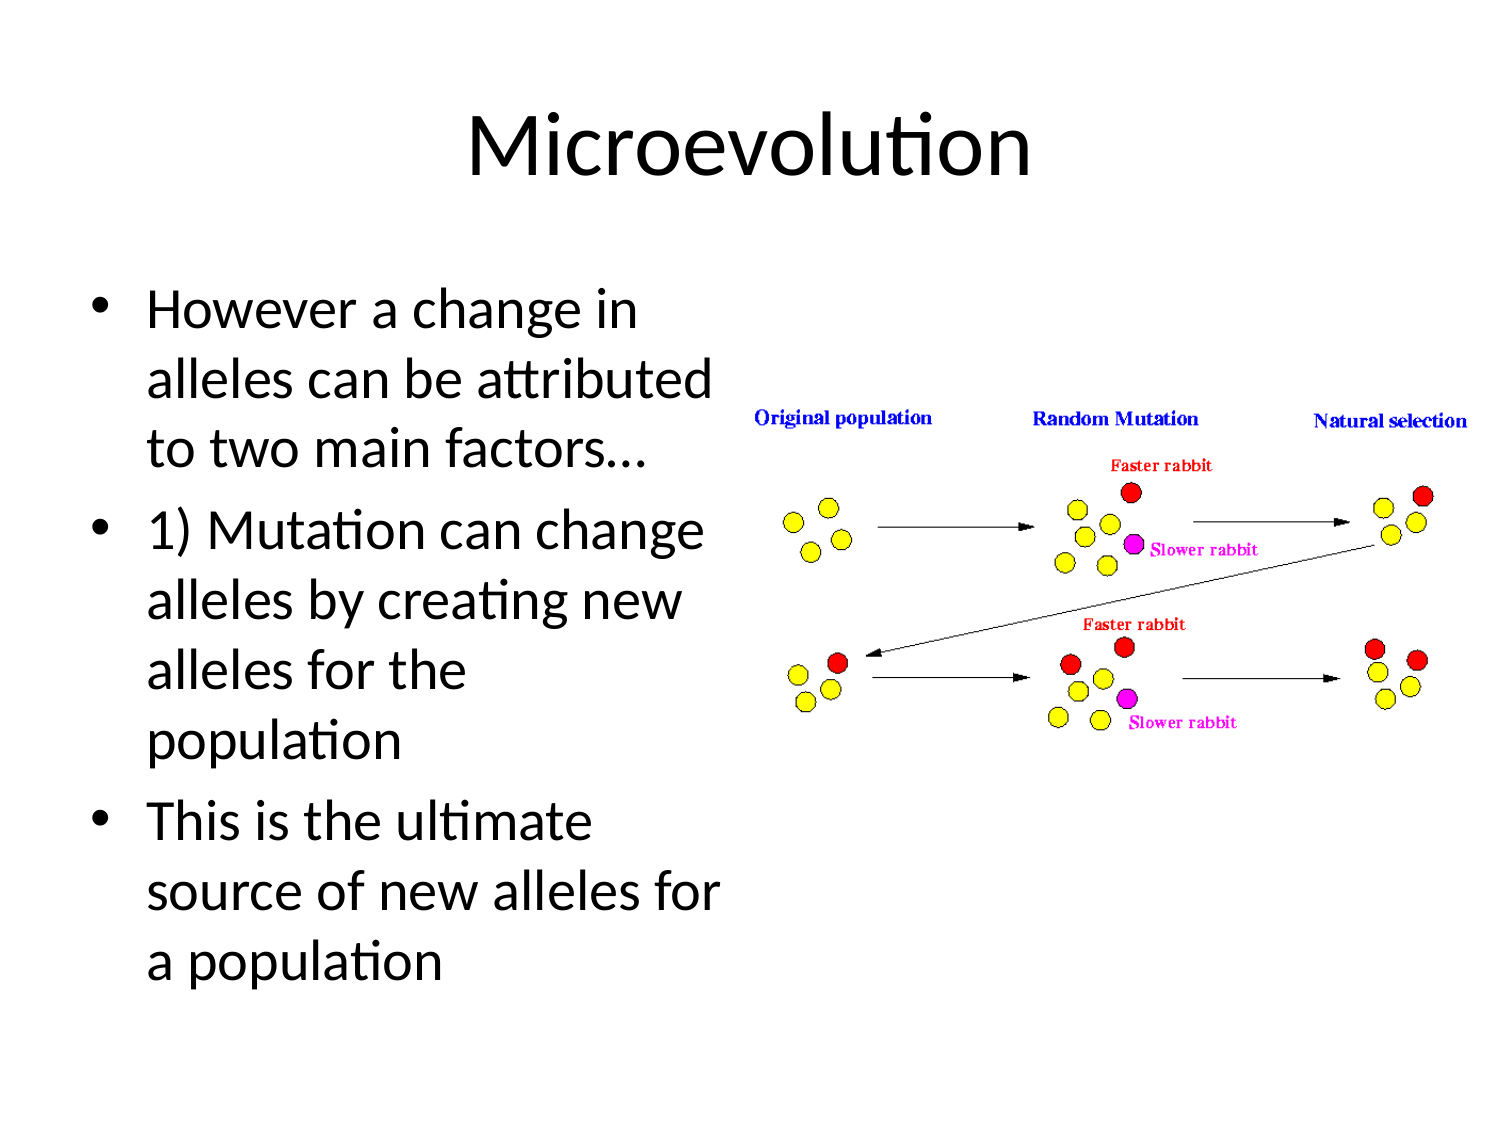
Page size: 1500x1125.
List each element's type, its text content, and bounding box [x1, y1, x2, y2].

picture [721, 387, 1496, 757]
title Microevolution [75, 45, 1425, 233]
list However a change in alleles can be attributed to two main factors… 1) Mutation can change alleles by creating new alleles for the population This is the ultimate source of new alleles for a population [75, 262, 738, 1005]
